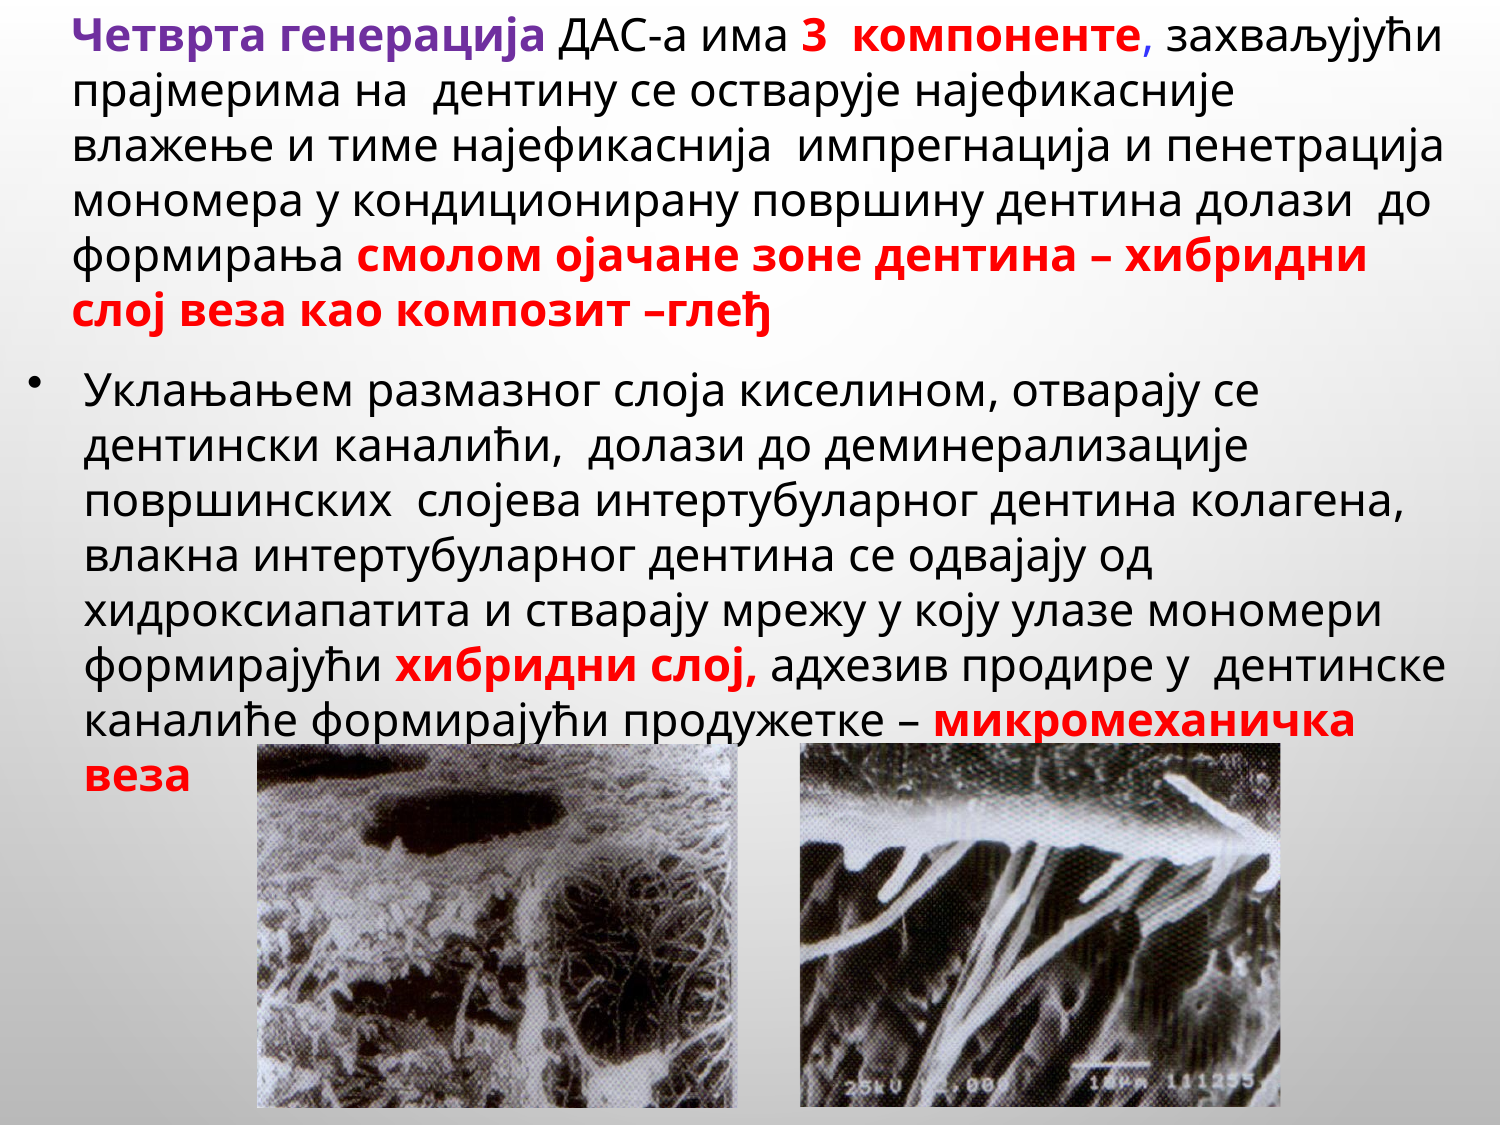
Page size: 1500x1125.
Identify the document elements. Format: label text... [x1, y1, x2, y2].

text_box Уклањањем размазног слоја киселином, отварају се дентински каналићи, долази до деминерализације површинских слојева интертубуларног дентина колагена, влакна интертубуларног дентина се одвајају од хидроксиапатита и стварају мрежу у коју улазе мономери формирајући хибридни слој, адхезив продире у дентинске каналиће формирајући продужетке – микромеханичка веза [25, 358, 1463, 801]
text_box [799, 743, 1281, 1107]
picture [0, 0, 1500, 1125]
text_box [257, 744, 738, 1108]
text_box Четврта генерација ДАС-а има 3 компоненте, захваљујући прајмерима на дентину се остварује најефикасније влажење и тиме најефикаснија импрегнација и пенетрација мономера у кондиционирану површину дентина долази до формирања смолом ојачане зоне дентина – хибридни слој веза као композит –глеђ [12, 3, 1463, 393]
